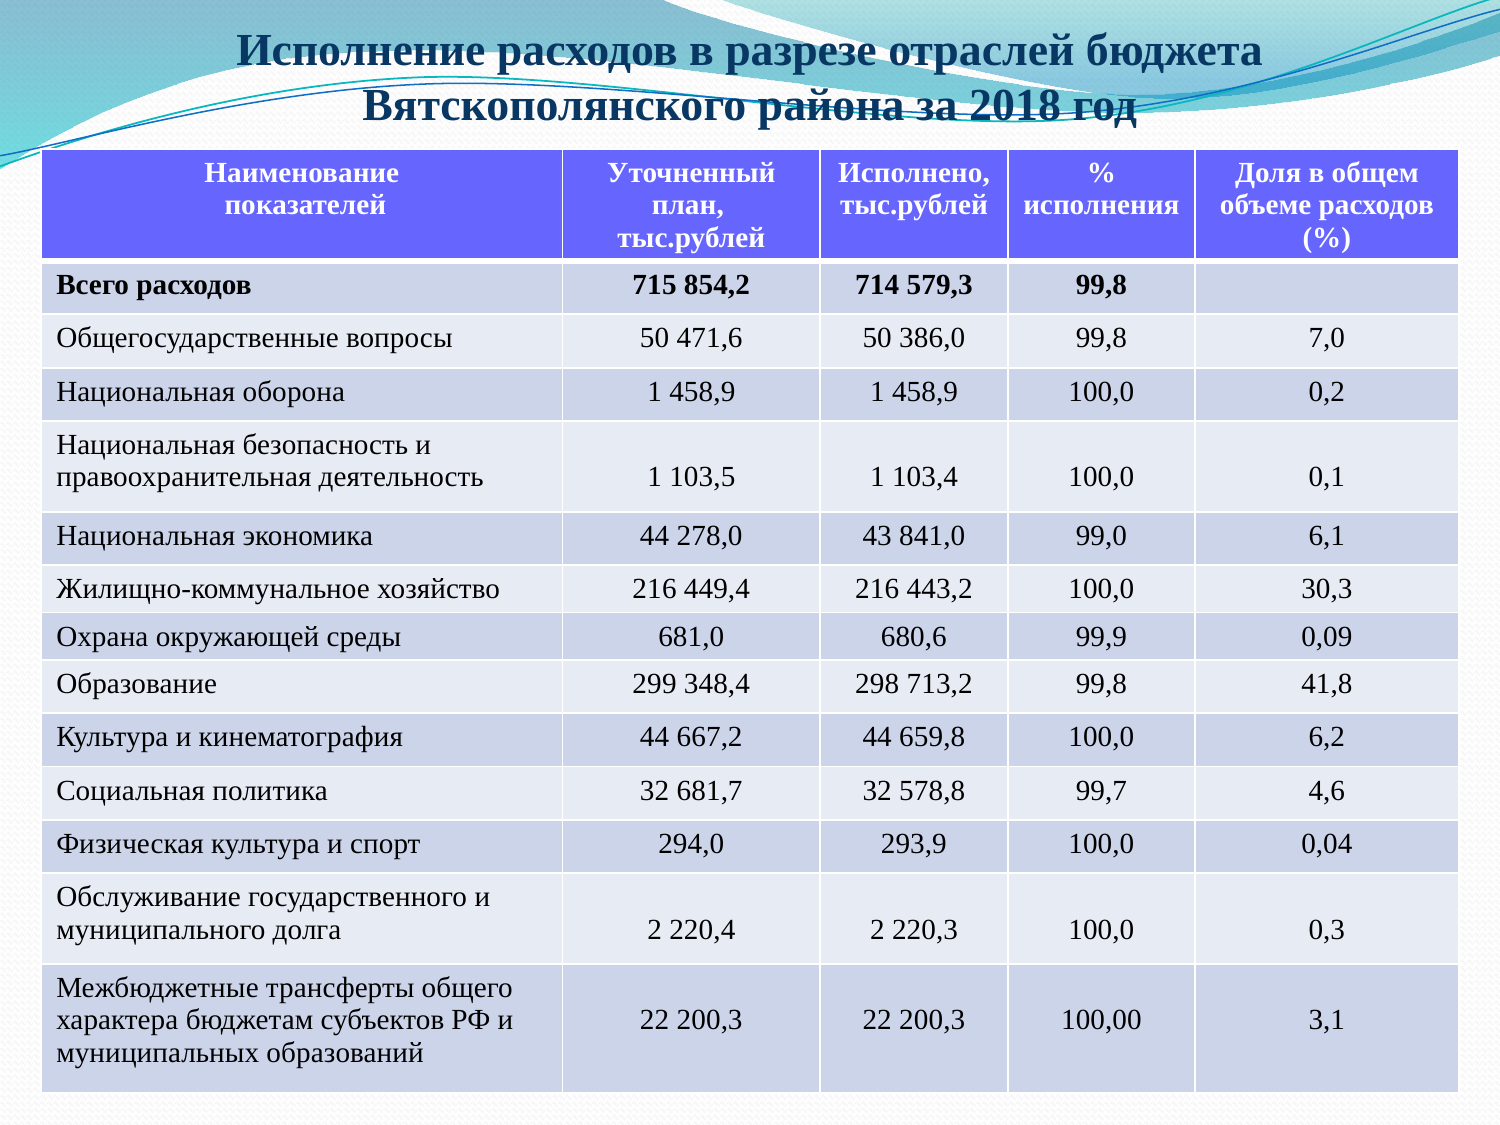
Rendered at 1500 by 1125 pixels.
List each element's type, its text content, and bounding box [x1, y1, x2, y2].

table_cell 294,0 [563, 821, 819, 872]
table_cell Культура и кинематография [42, 714, 562, 766]
table_header Уточненный план, тыс.рублей [563, 150, 819, 258]
table_cell 100,00 [1009, 965, 1194, 1092]
table_cell 43 841,0 [821, 513, 1007, 564]
table_cell 0,2 [1196, 369, 1458, 420]
table_cell Межбюджетные трансферты общего характера бюджетам субъектов РФ и муниципальных образований [42, 965, 562, 1092]
table_cell 22 200,3 [563, 965, 819, 1092]
table_cell 44 659,8 [821, 714, 1007, 766]
table_cell 100,0 [1009, 369, 1194, 420]
table_cell 0,09 [1196, 613, 1458, 659]
table_cell 99,9 [1009, 613, 1194, 659]
table_cell 32 681,7 [563, 767, 819, 819]
table_cell 99,8 [1009, 264, 1194, 313]
table_cell 714 579,3 [821, 264, 1007, 313]
table_cell 2 220,4 [563, 874, 819, 963]
table_cell 216 443,2 [821, 566, 1007, 612]
table_cell Национальная безопасность и правоохранительная деятельность [42, 422, 562, 511]
table_cell 0,1 [1196, 422, 1458, 511]
table_cell 0,3 [1196, 874, 1458, 963]
table_cell 6,2 [1196, 714, 1458, 766]
table_cell 1 458,9 [563, 369, 819, 420]
table_cell 30,3 [1196, 566, 1458, 612]
table_cell 293,9 [821, 821, 1007, 872]
table_cell 1 103,5 [563, 422, 819, 511]
table_cell 50 386,0 [821, 315, 1007, 367]
table_cell 0,04 [1196, 821, 1458, 872]
table_cell 32 578,8 [821, 767, 1007, 819]
table_cell 715 854,2 [563, 264, 819, 313]
table_cell 99,8 [1009, 315, 1194, 367]
table_cell Всего расходов [42, 264, 562, 313]
table_cell 99,8 [1009, 661, 1194, 712]
table_cell 44 278,0 [563, 513, 819, 564]
title Исполнение расходов в разрезе отраслей бюджета Вятскополянского района за 2018 год [75, 0, 1425, 130]
table_cell 299 348,4 [563, 661, 819, 712]
table_cell Охрана окружающей среды [42, 613, 562, 659]
table_cell 99,7 [1009, 767, 1194, 819]
table_cell 100,0 [1009, 566, 1194, 612]
table_cell 44 667,2 [563, 714, 819, 766]
table_header Исполнено, тыс.рублей [821, 150, 1007, 258]
table_cell Национальная оборона [42, 369, 562, 420]
table_cell 100,0 [1009, 714, 1194, 766]
table_cell 4,6 [1196, 767, 1458, 819]
table_cell 216 449,4 [563, 566, 819, 612]
table_header Доля в общем объеме расходов (%) [1196, 150, 1458, 258]
table_cell 99,0 [1009, 513, 1194, 564]
table_cell 100,0 [1009, 422, 1194, 511]
table_cell Общегосударственные вопросы [42, 315, 562, 367]
table_cell 22 200,3 [821, 965, 1007, 1092]
table_cell 50 471,6 [563, 315, 819, 367]
table_cell 6,1 [1196, 513, 1458, 564]
table_cell Жилищно-коммунальное хозяйство [42, 566, 562, 612]
table_cell 680,6 [821, 613, 1007, 659]
table_cell Социальная политика [42, 767, 562, 819]
table_cell Физическая культура и спорт [42, 821, 562, 872]
table_cell Национальная экономика [42, 513, 562, 564]
table_cell 100,0 [1009, 821, 1194, 872]
table_cell 681,0 [563, 613, 819, 659]
slide_number 14 [1299, 1093, 1425, 1103]
table_cell Обслуживание государственного и муниципального долга [42, 874, 562, 963]
table_cell 298 713,2 [821, 661, 1007, 712]
table_header % исполнения [1009, 150, 1194, 258]
table_cell 1 103,4 [821, 422, 1007, 511]
table_cell Образование [42, 661, 562, 712]
table_header Наименование показателей [42, 150, 562, 258]
table_cell 2 220,3 [821, 874, 1007, 963]
table_cell 100,0 [1009, 874, 1194, 963]
table_cell 3,1 [1196, 965, 1458, 1092]
table_cell 7,0 [1196, 315, 1458, 367]
table_cell 1 458,9 [821, 369, 1007, 420]
table_cell [1196, 264, 1458, 313]
table_cell 41,8 [1196, 661, 1458, 712]
